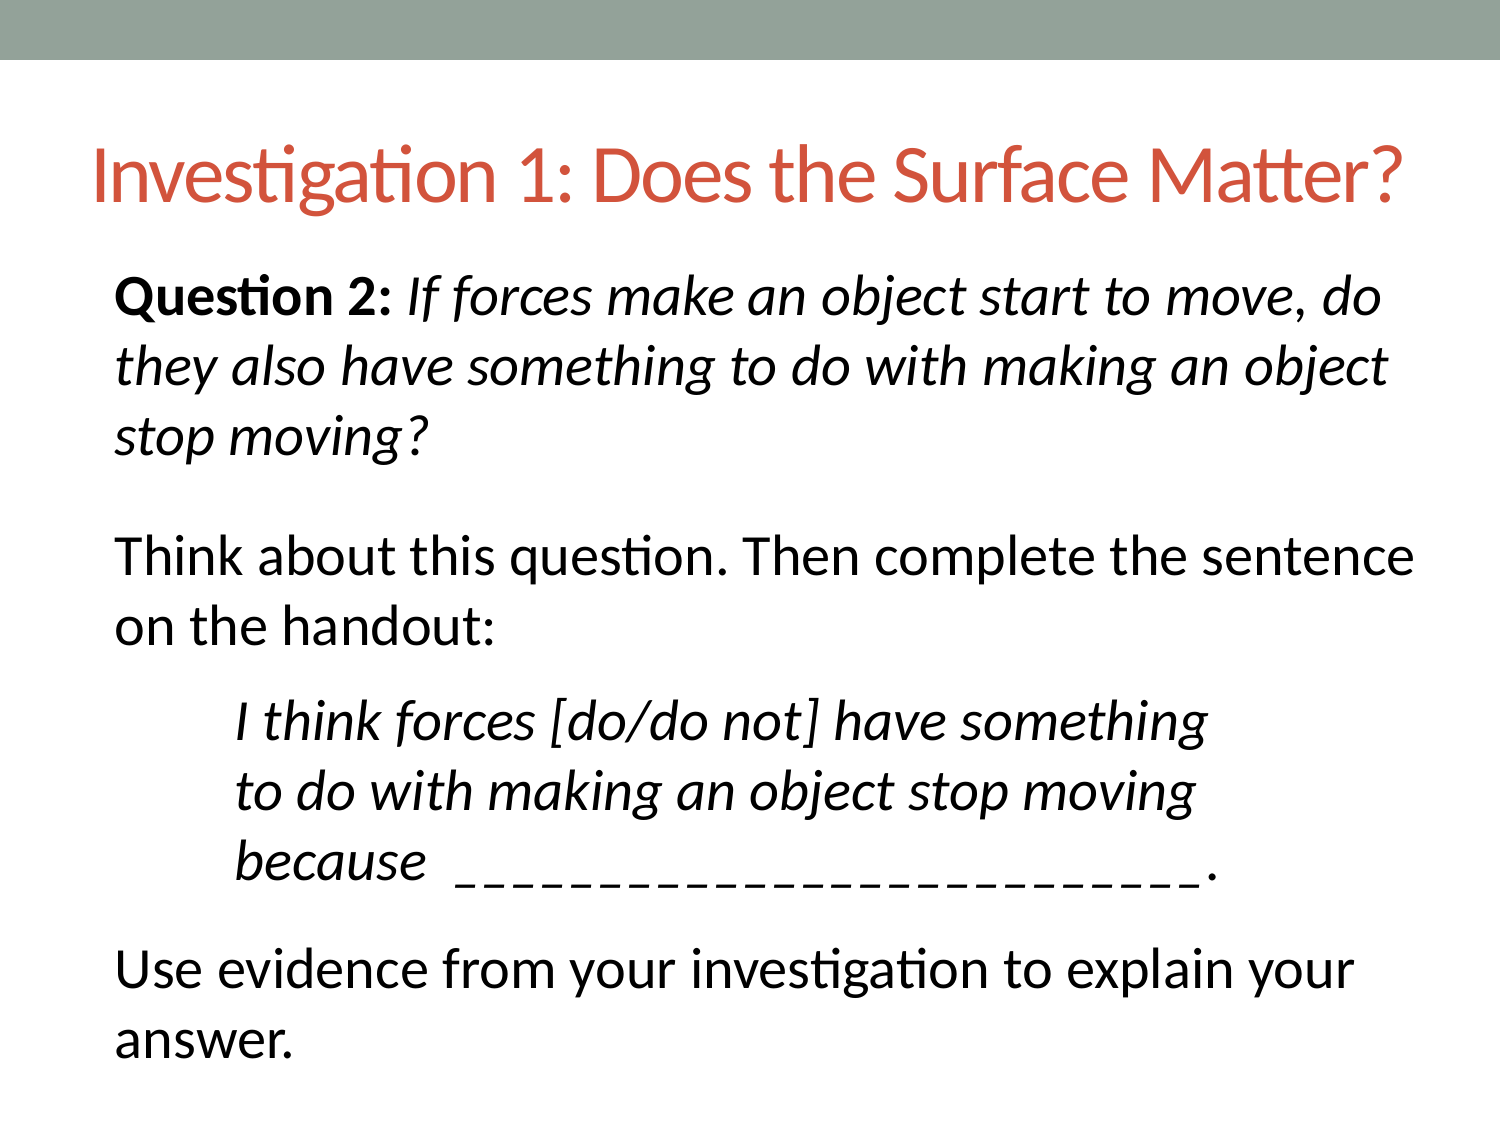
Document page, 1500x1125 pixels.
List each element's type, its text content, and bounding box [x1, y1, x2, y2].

list Question 2: If forces make an object start to move, do they also have something to do with making an object stop moving? Think about this question. Then complete the sentence on the handout: I think forces [do/do not] have something to do with making an object stop moving because __________________________. Use evidence from your investigation to explain your answer. [99, 250, 1450, 1075]
text_box Investigation 1: Does the Surface Matter? [75, 87, 1450, 250]
